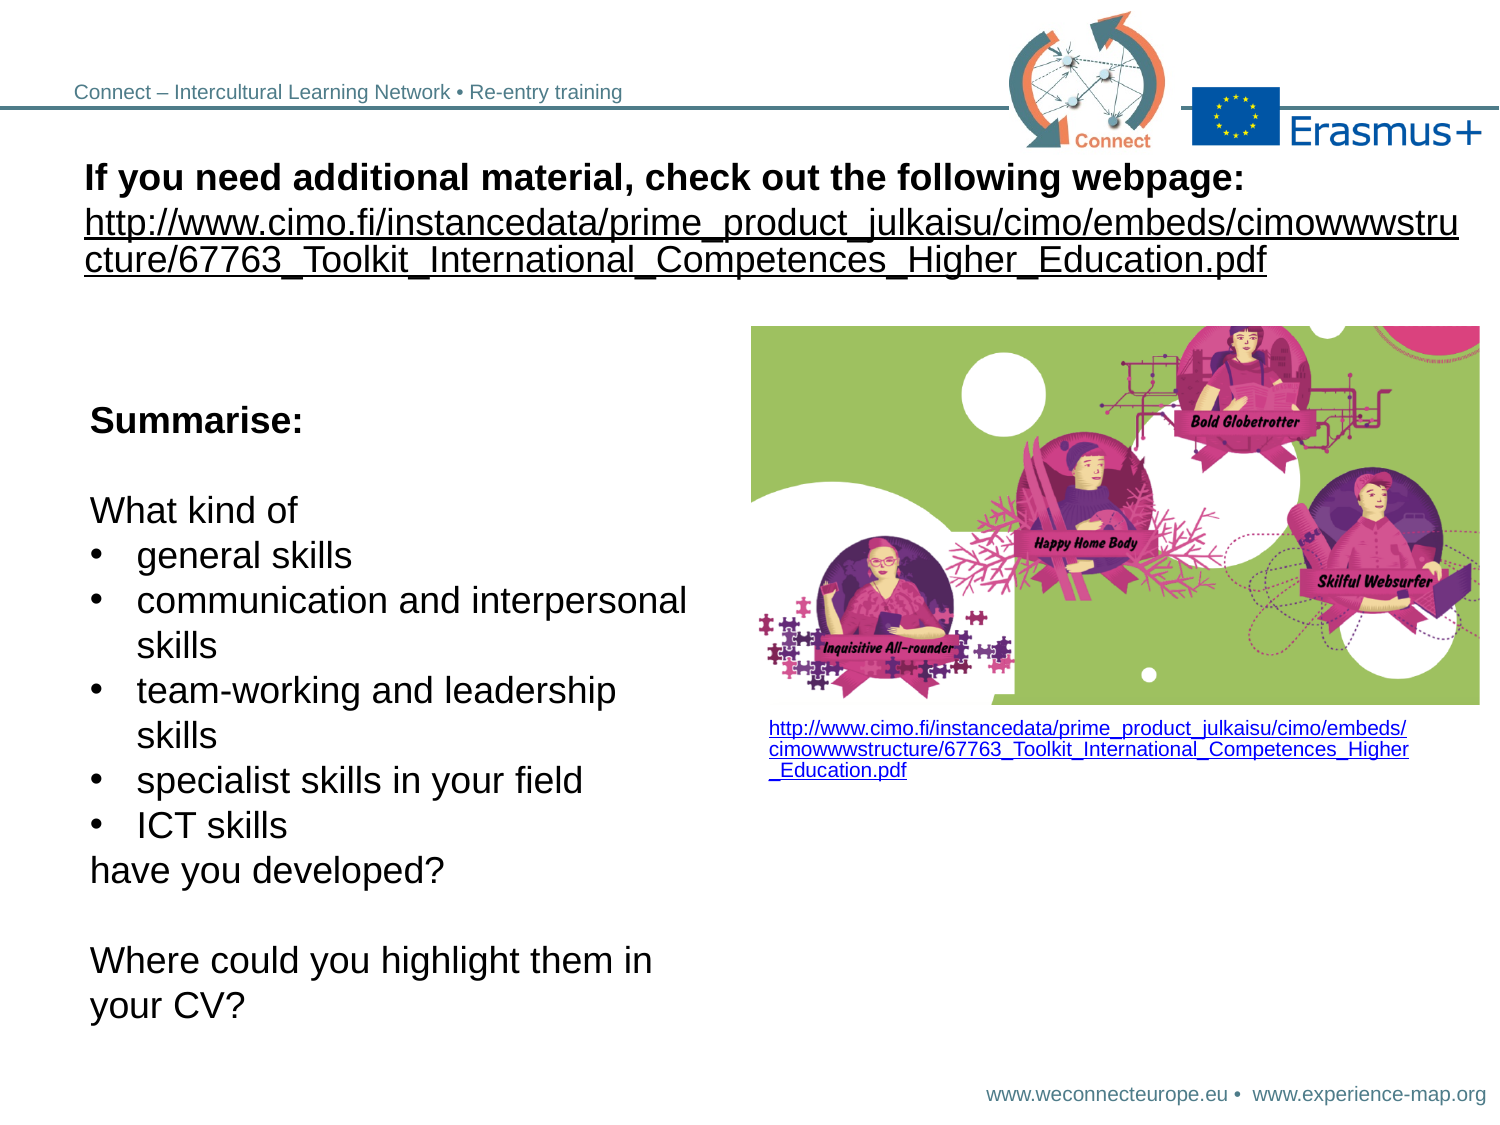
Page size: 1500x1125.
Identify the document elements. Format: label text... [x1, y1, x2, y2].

text_box http://www.cimo.fi/instancedata/prime_product_julkaisu/cimo/embeds/cimowwwstructure/67763_Toolkit_International_Competences_Higher_Education.pdf [753, 713, 1432, 773]
picture [1009, 11, 1498, 162]
text_box If you need additional material, check out the following webpage: http://www.cimo.fi/instancedata/prime_product_julkaisu/cimo/embeds/cimowwwstructure/67763_Toolkit_International_Competences_Higher_Education.pdf [69, 145, 1476, 341]
text_box Summarise: What kind of general skills communication and interpersonal skills team-working and leadership skills specialist skills in your field ICT skills have you developed? Where could you highlight them in your CV? [74, 341, 703, 1034]
picture [750, 326, 1481, 705]
